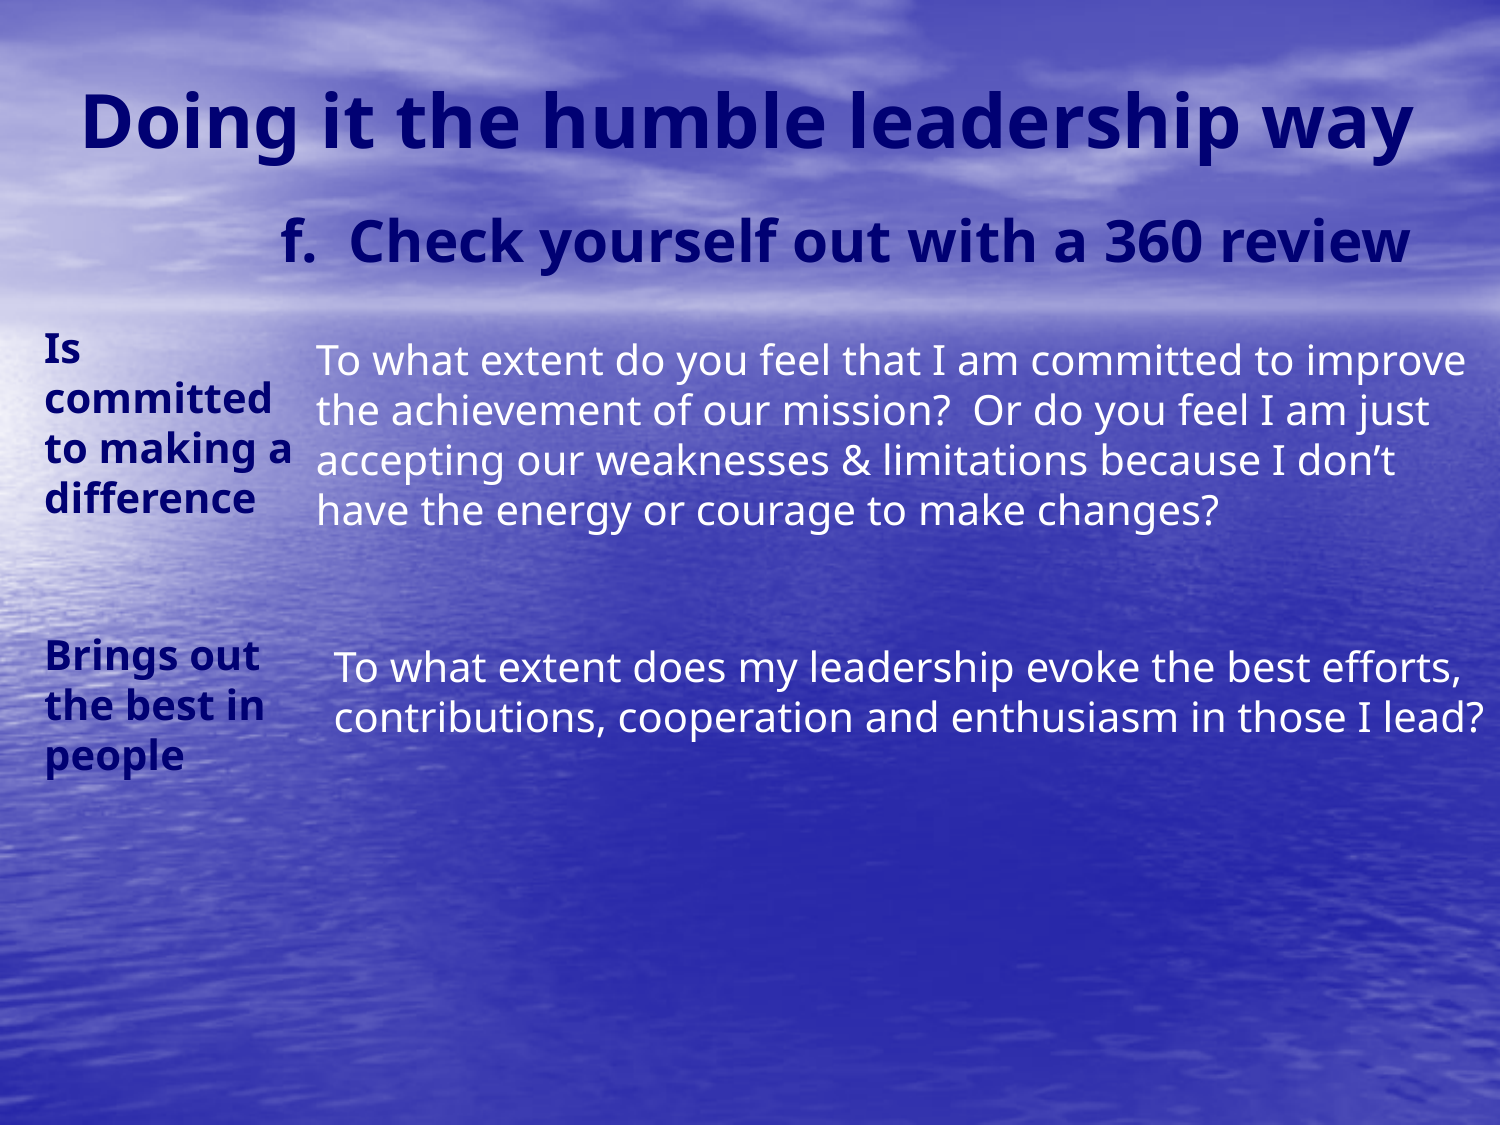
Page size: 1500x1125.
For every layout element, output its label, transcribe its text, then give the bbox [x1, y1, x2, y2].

text_box Is committed to making a difference [29, 314, 325, 530]
text_box Doing it the humble leadership way [64, 66, 1459, 172]
text_box Brings out the best in people [29, 621, 337, 787]
text_box To what extent do you feel that I am committed to improve the achievement of our mission? Or do you feel I am just accepting our weaknesses & limitations because I don’t have the energy or courage to make changes? [301, 326, 1500, 542]
text_box To what extent does my leadership evoke the best efforts, contributions, cooperation and enthusiasm in those I lead? [318, 633, 1500, 748]
text_box f. Check yourself out with a 360 review [265, 196, 1500, 281]
